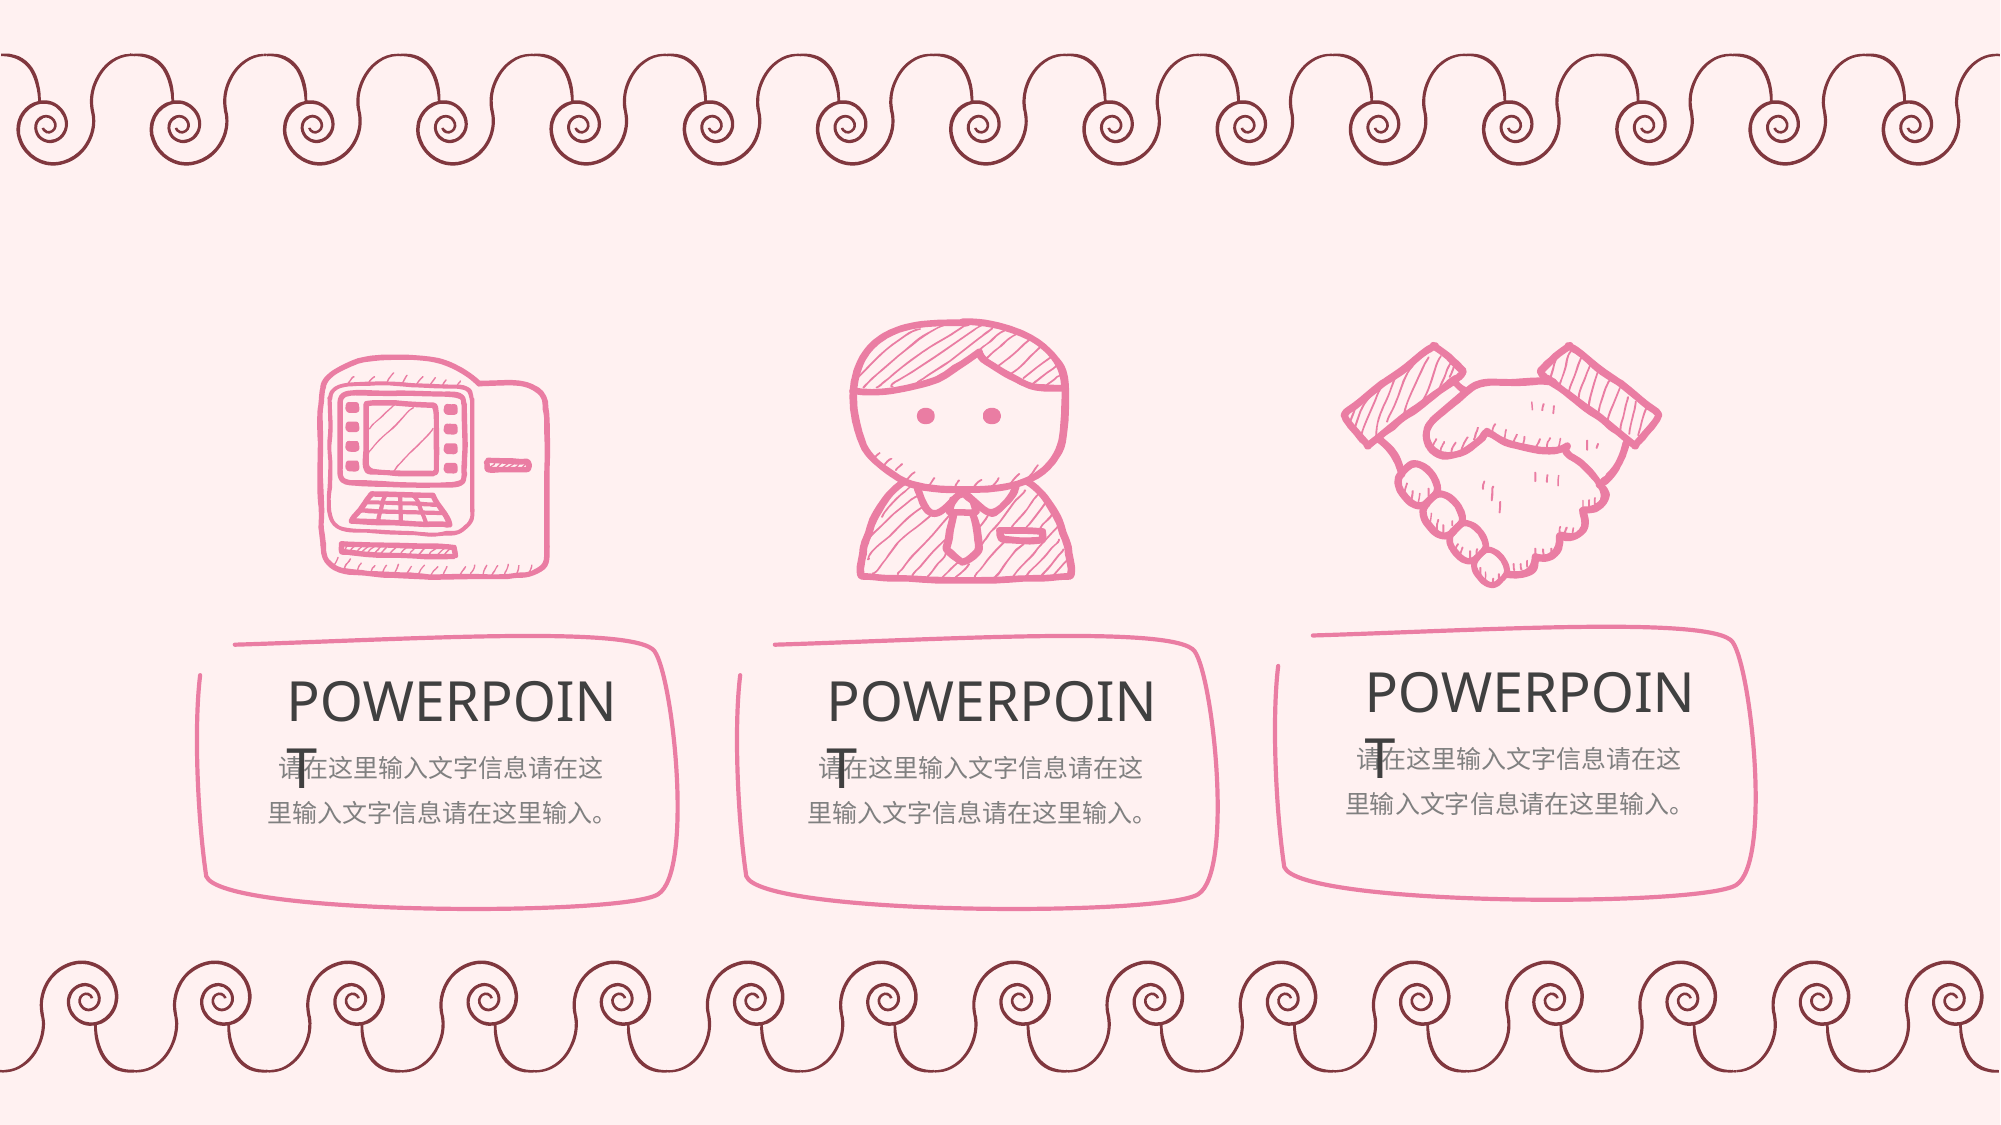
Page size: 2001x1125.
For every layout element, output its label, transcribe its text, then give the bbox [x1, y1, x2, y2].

text_box POWERPOINT [1349, 649, 1740, 798]
text_box POWERPOINT [271, 658, 641, 807]
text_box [1340, 341, 1663, 589]
text_box [735, 634, 1219, 911]
text_box [1273, 625, 1757, 901]
text_box 请在这里输入文字信息请在这里输入文字信息请在这里输入。 [1330, 721, 1719, 826]
text_box 请在这里输入文字信息请在这里输入文字信息请在这里输入。 [252, 730, 641, 835]
text_box 请在这里输入文字信息请在这里输入文字信息请在这里输入。 [792, 730, 1181, 835]
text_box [317, 354, 551, 580]
text_box [195, 634, 679, 911]
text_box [849, 318, 1075, 584]
text_box POWERPOINT [811, 658, 1200, 807]
